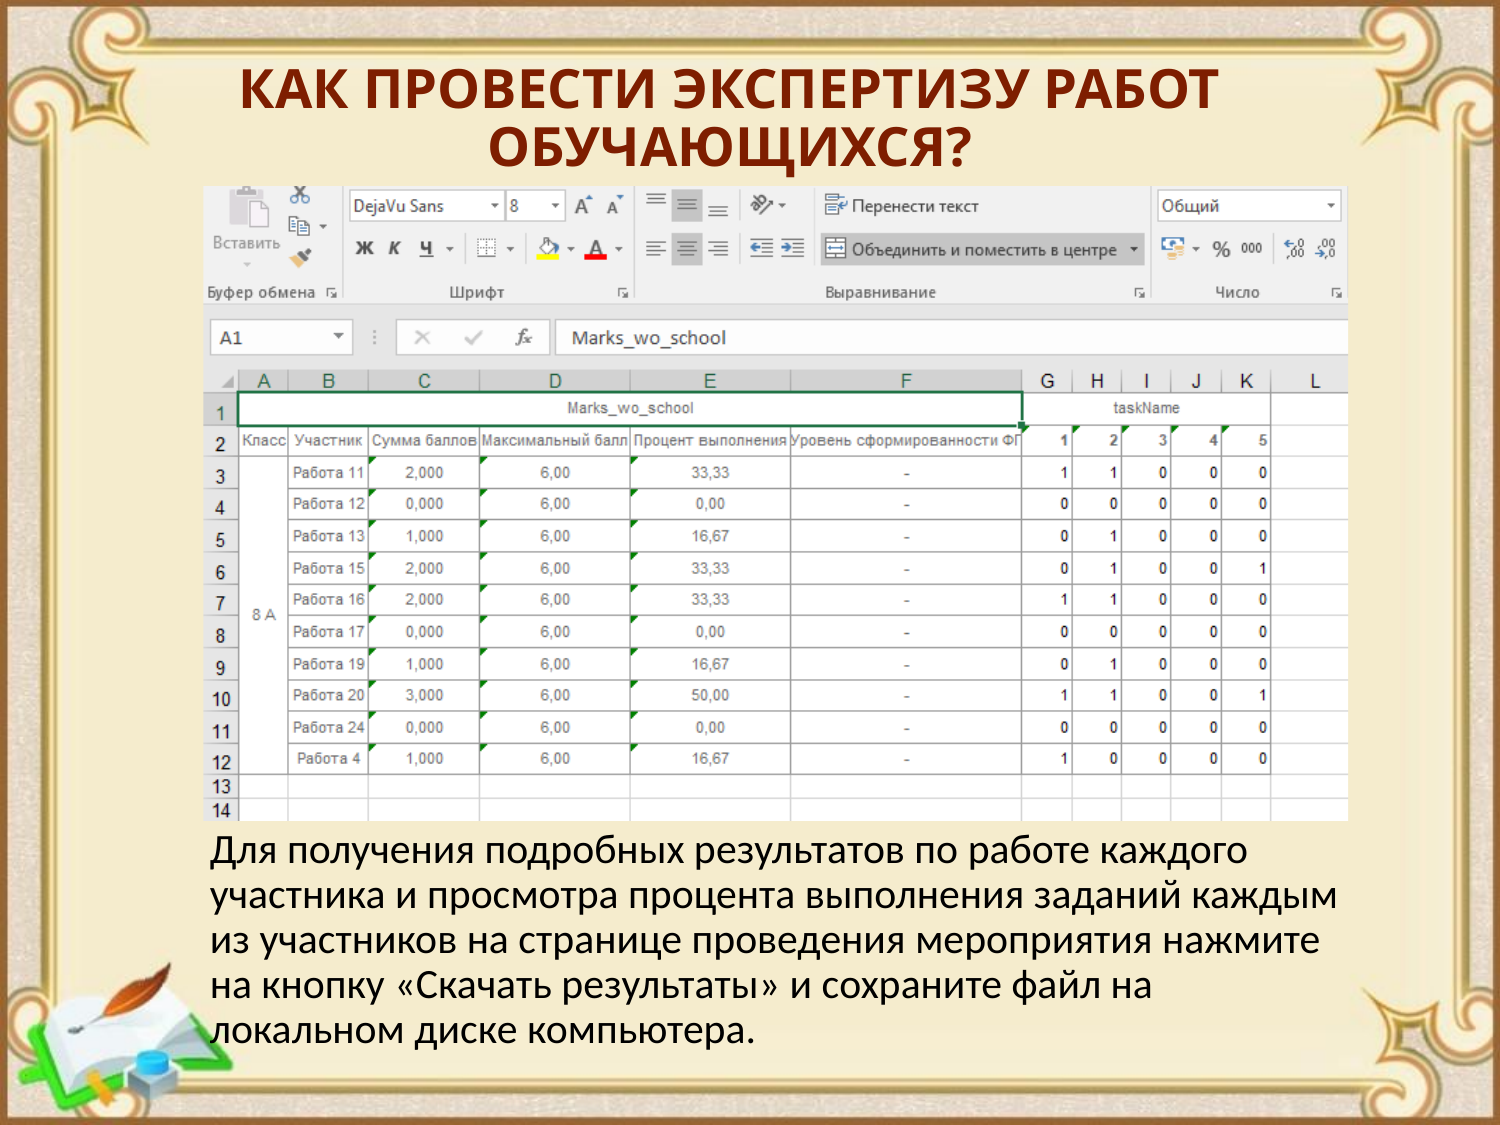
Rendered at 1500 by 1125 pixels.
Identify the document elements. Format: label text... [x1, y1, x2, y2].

picture [0, 0, 1500, 1125]
title КАК ПРОВЕСТИ ЭКСПЕРТИЗУ РАБОТ ОБУЧАЮЩИХСЯ? [103, 75, 1357, 187]
list Для получения подробных результатов по работе каждого участника и просмотра процента выполнения заданий каждым из участников на странице проведения мероприятия нажмите на кнопку «Скачать результаты» и сохраните файл на локальном диске компьютера. [194, 820, 1357, 1049]
